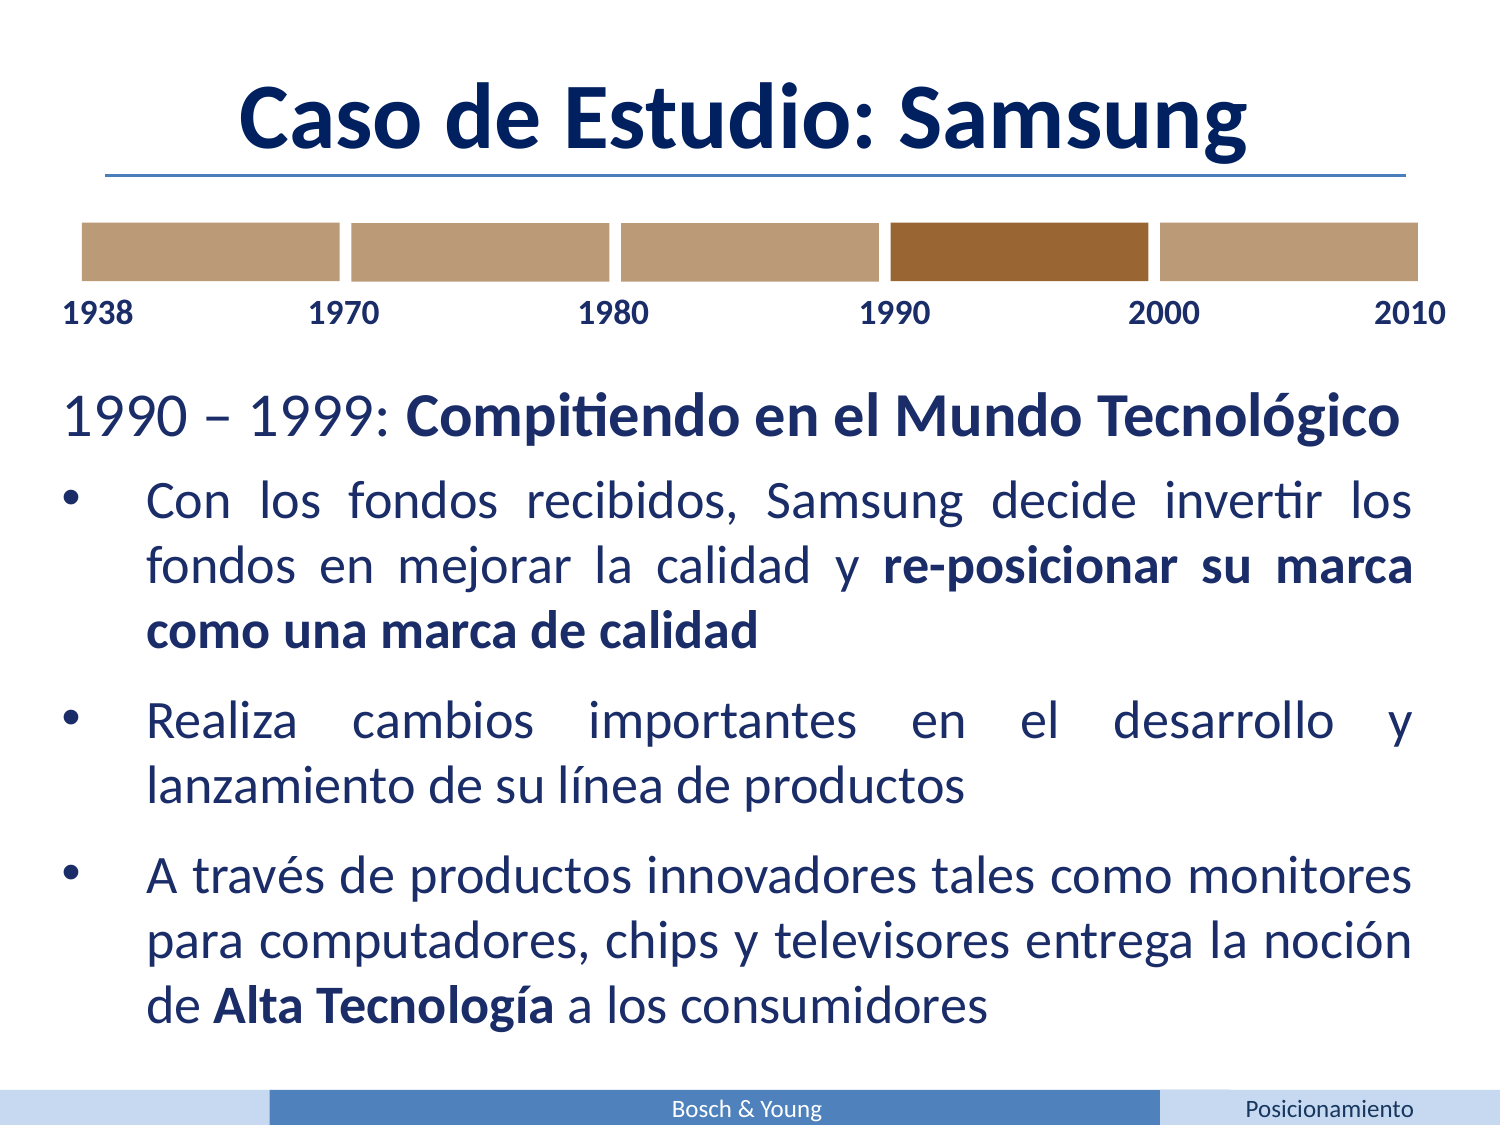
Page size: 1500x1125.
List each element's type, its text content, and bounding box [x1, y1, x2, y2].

text_box [888, 220, 1150, 283]
text_box Bosch & Young [272, 1088, 1158, 1125]
text_box Con los fondos recibidos, Samsung decide invertir los fondos en mejorar la calidad y re-posicionar su marca como una marca de calidad Realiza cambios importantes en el desarrollo y lanzamiento de su línea de productos A través de productos innovadores tales como monitores para computadores, chips y televisores entrega la noción de Alta Tecnología a los consumidores [46, 456, 1430, 1042]
text_box [349, 221, 611, 284]
text_box Posicionamiento [1158, 1088, 1500, 1125]
text_box [1158, 220, 1420, 283]
text_box Caso de Estudio: Samsung [58, 46, 1430, 175]
text_box 1938 [46, 281, 211, 339]
text_box [619, 221, 881, 284]
text_box [0, 1088, 272, 1125]
text_box 1970 [292, 281, 434, 339]
text_box 1990 [843, 281, 985, 339]
text_box [80, 220, 342, 283]
text_box 2000 [1113, 281, 1254, 339]
text_box 2010 [1359, 281, 1500, 339]
text_box 1990 – 1999: Compitiendo en el Mundo Tecnológico [46, 366, 1500, 456]
text_box 1980 [562, 281, 704, 339]
